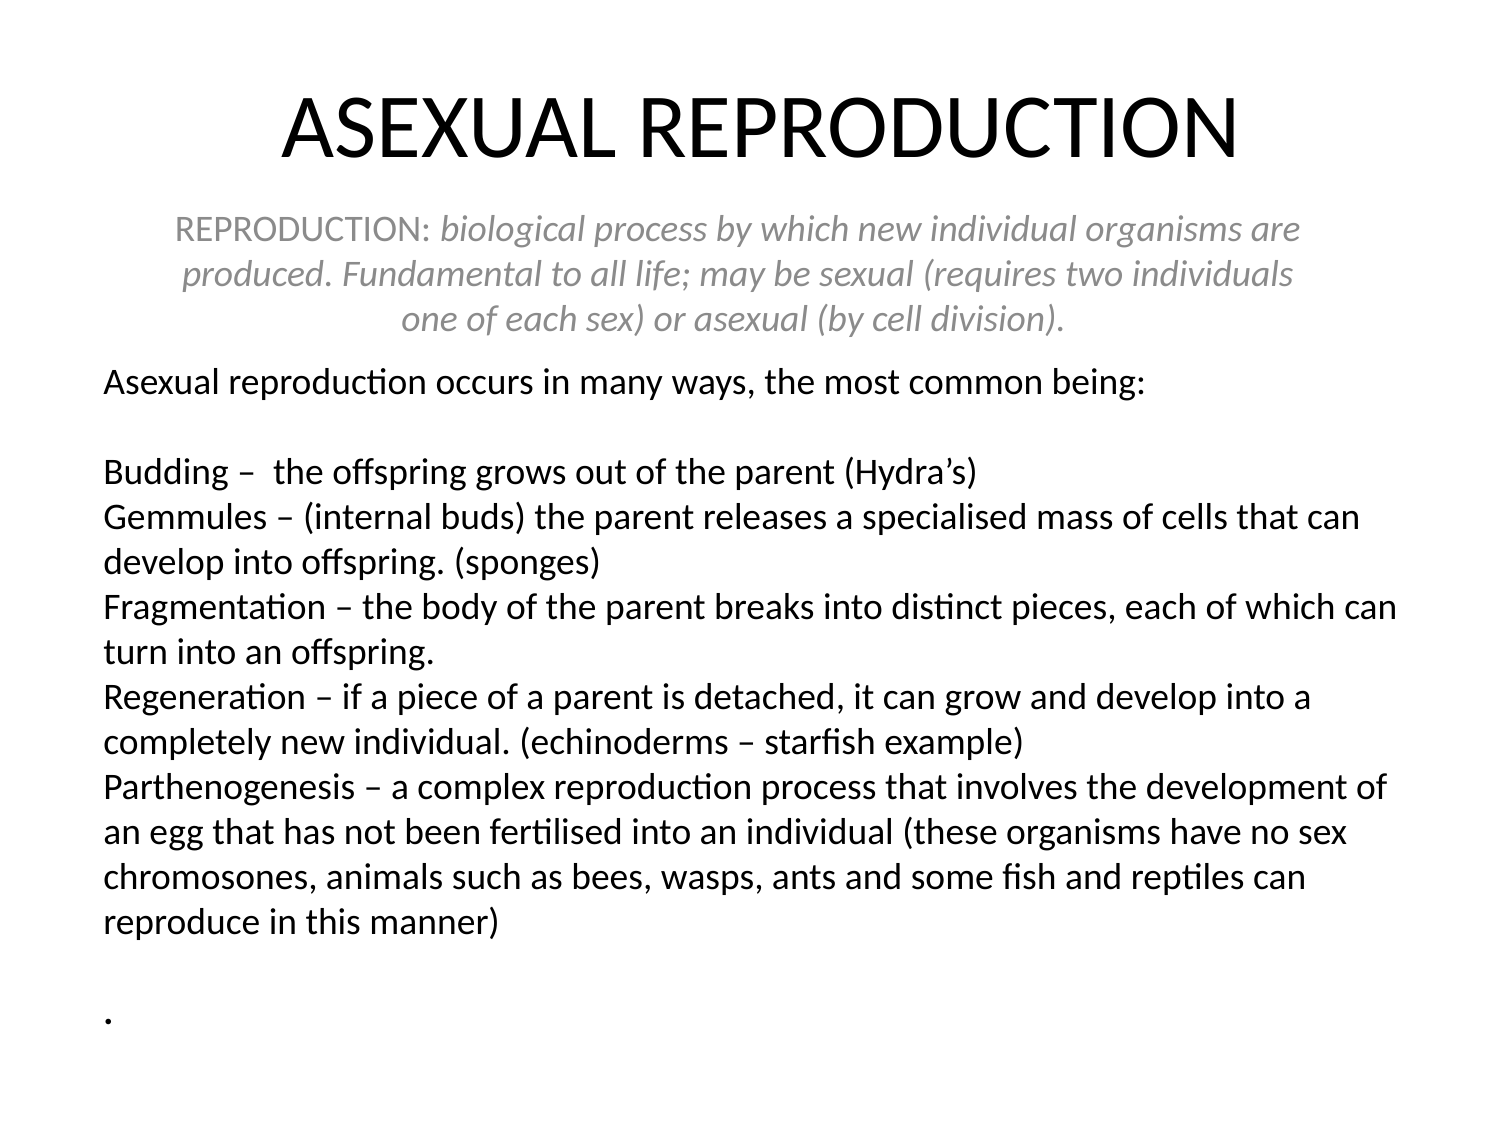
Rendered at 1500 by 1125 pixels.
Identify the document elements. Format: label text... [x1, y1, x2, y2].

title ASEXUAL REPRODUCTION [123, 0, 1399, 242]
text_box Asexual reproduction occurs in many ways, the most common being: Budding – the offspring grows out of the parent (Hydra’s) Gemmules – (internal buds) the parent releases a specialised mass of cells that can develop into offspring. (sponges) Fragmentation – the body of the parent breaks into distinct pieces, each of which can turn into an offspring. Regeneration – if a piece of a parent is detached, it can grow and develop into a completely new individual. (echinoderms – starfish example) Parthenogenesis – a complex reproduction process that involves the development of an egg that has not been fertilised into an individual (these organisms have no sex chromosones, animals such as bees, wasps, ants and some fish and reptiles can reproduce in this manner) . [88, 349, 1447, 1085]
subtitle REPRODUCTION: biological process by which new individual organisms are produced. Fundamental to all life; may be sexual (requires two individuals one of each sex) or asexual (by cell division). [147, 196, 1329, 349]
